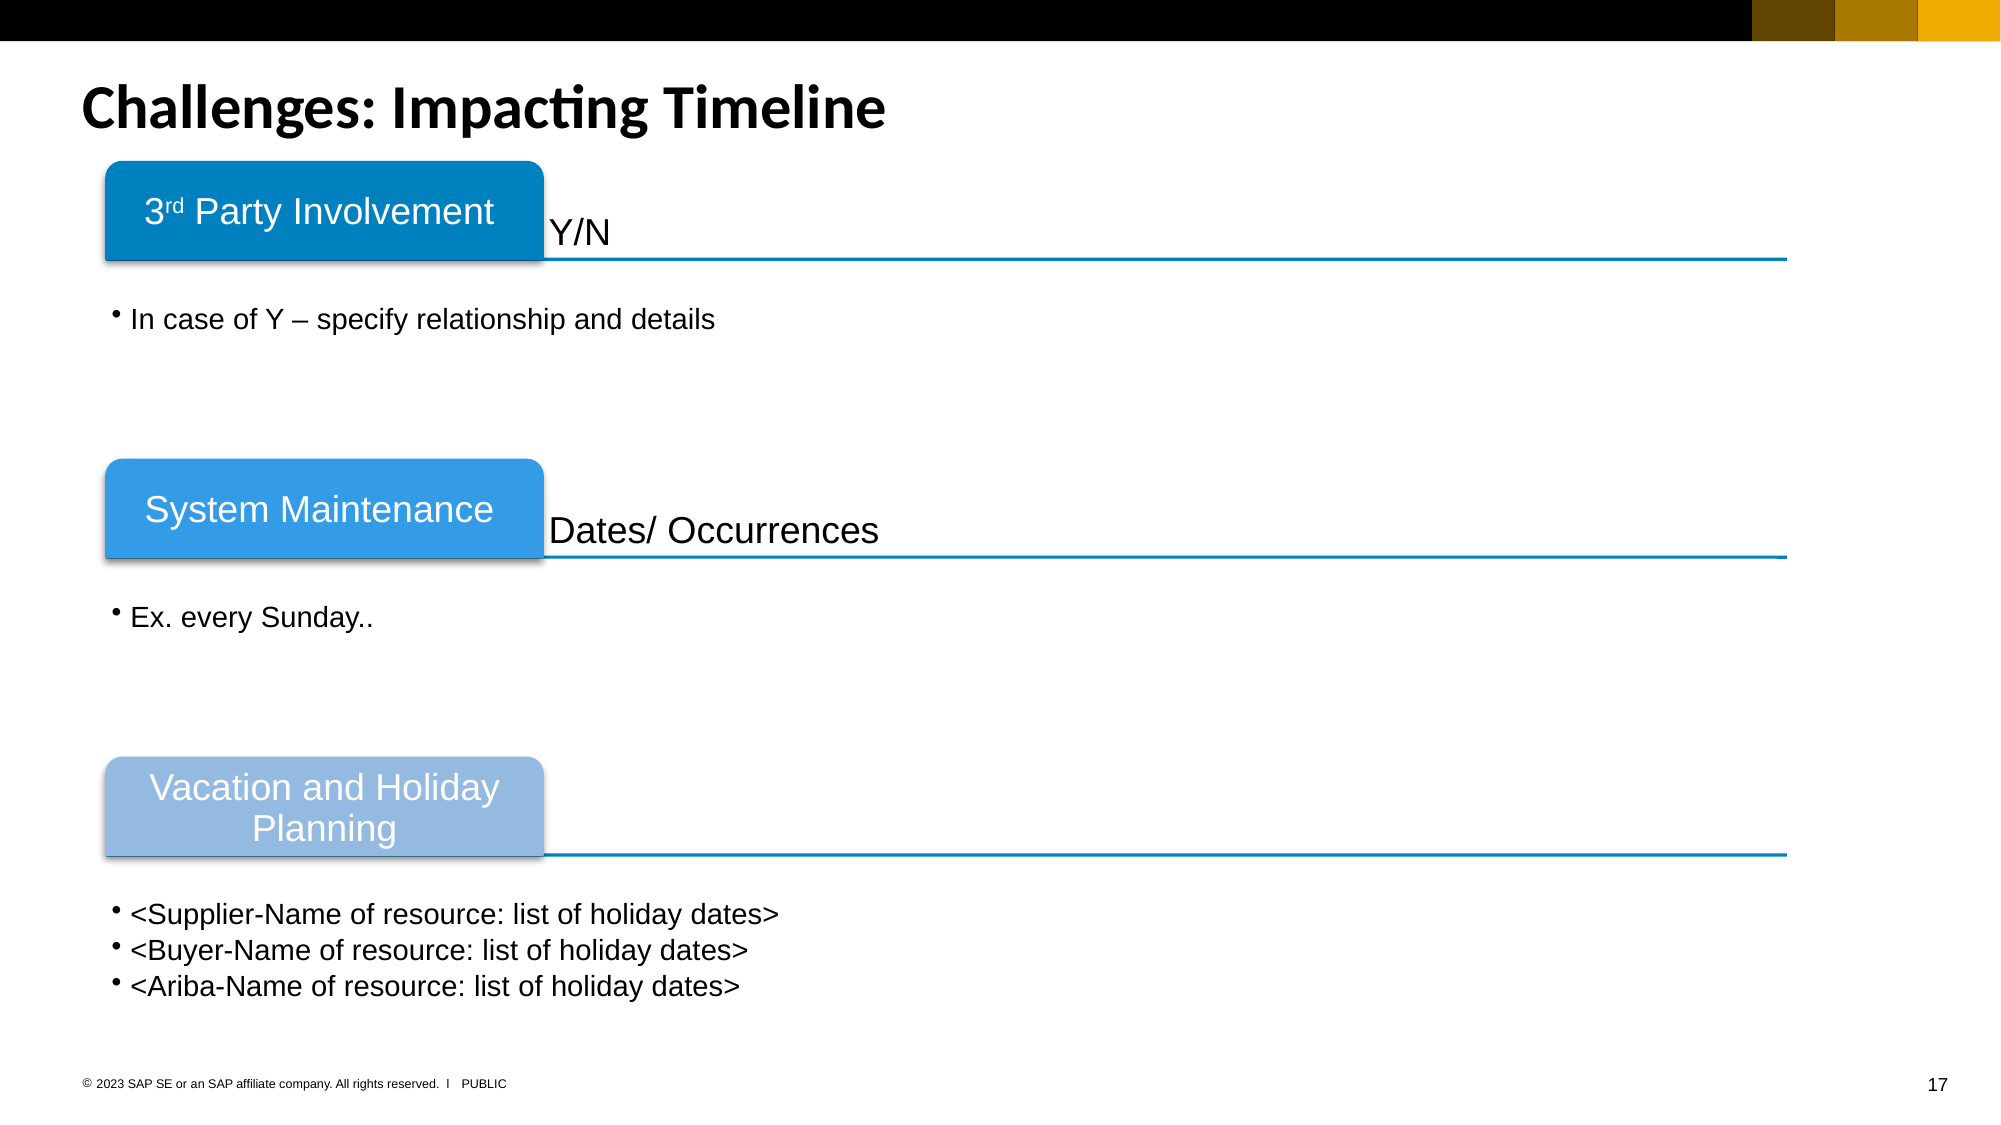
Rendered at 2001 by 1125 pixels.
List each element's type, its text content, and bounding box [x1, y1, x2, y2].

title Challenges: Impacting Timeline [82, 66, 1918, 143]
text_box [105, 161, 1788, 1051]
